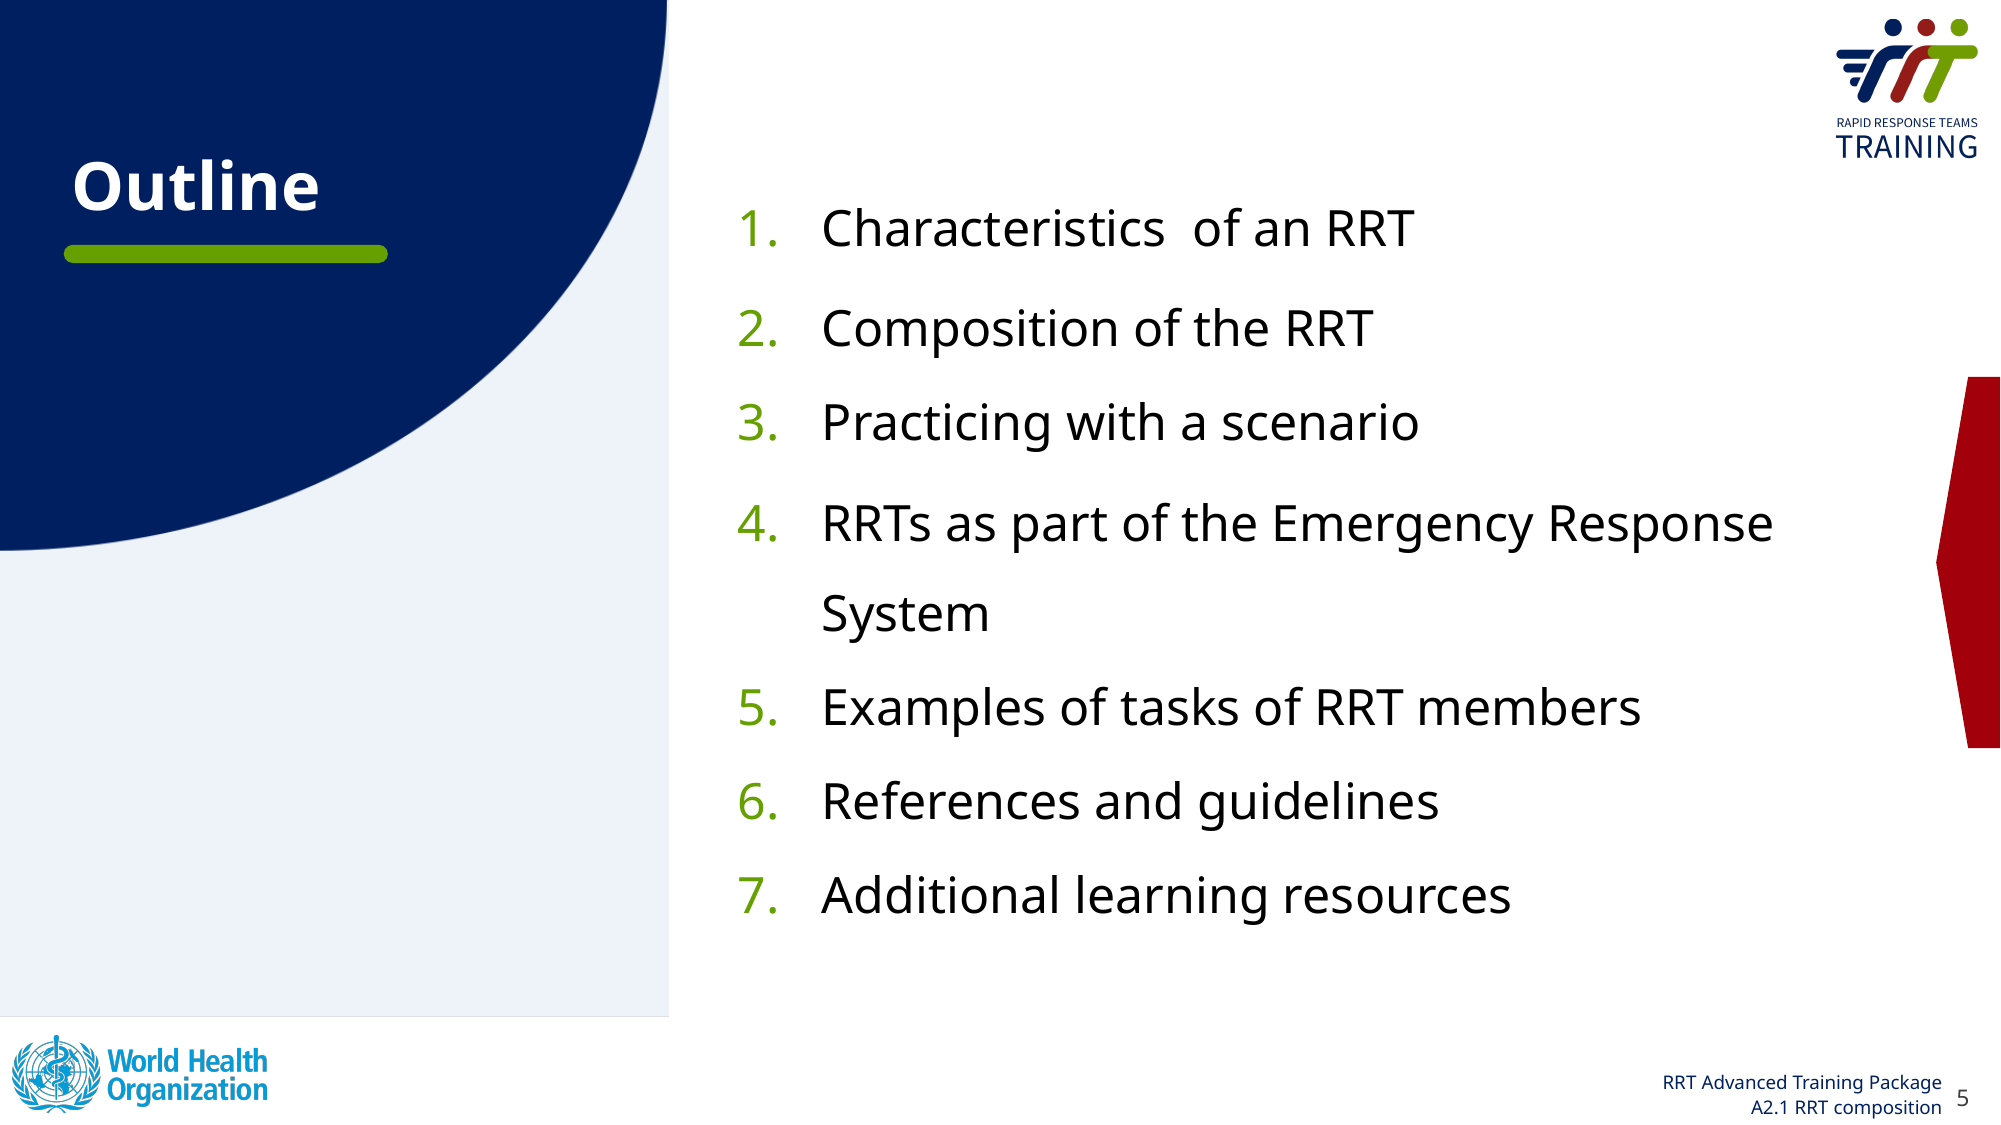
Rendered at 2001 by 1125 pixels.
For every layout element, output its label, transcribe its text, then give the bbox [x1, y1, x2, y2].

picture [0, 0, 669, 1018]
picture [1835, 19, 1978, 167]
picture [58, 1050, 64, 1058]
list Characteristics of an RRT Composition of the RRT Practicing with a scenario RRTs as part of the Emergency Response System Examples of tasks of RRT members References and guidelines Additional learning resources [737, 166, 1937, 1049]
slide_number 5 [1882, 1049, 1912, 1082]
picture [12, 1083, 48, 1113]
text_box [63, 244, 388, 264]
title Outline [70, 152, 608, 471]
picture [12, 1035, 267, 1113]
